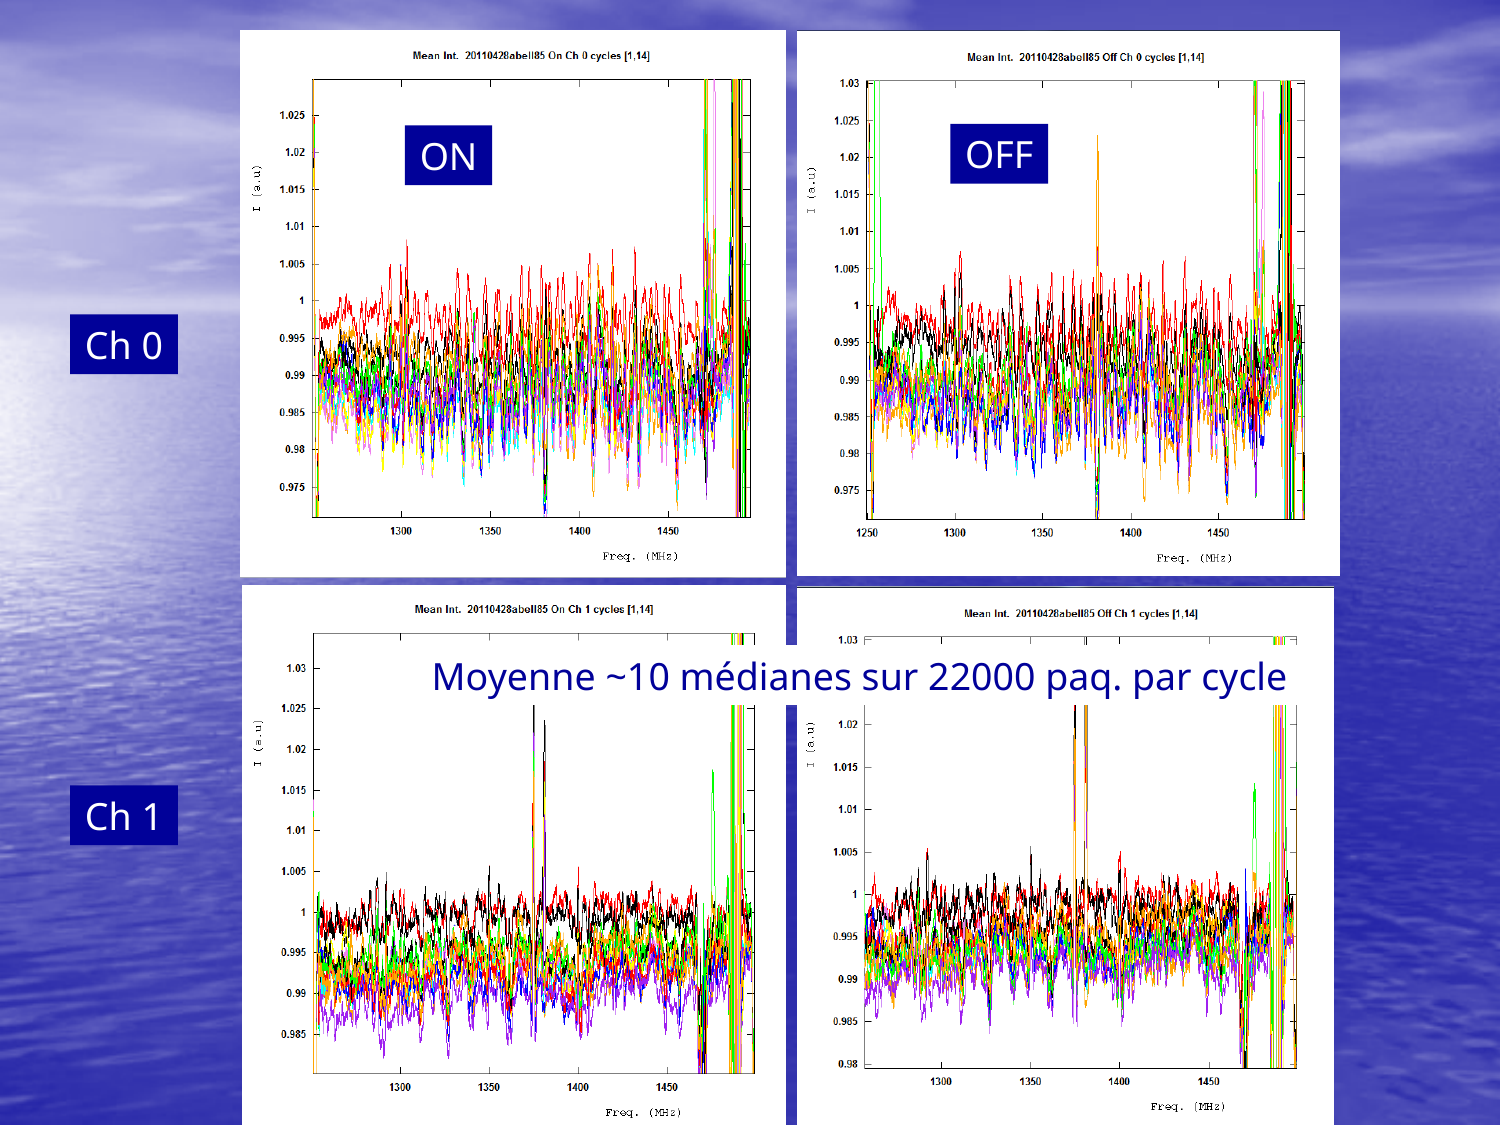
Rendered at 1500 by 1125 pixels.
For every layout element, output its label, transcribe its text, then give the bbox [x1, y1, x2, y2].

picture [240, 30, 786, 578]
text_box Ch 0 [70, 314, 178, 375]
picture [796, 30, 1340, 576]
picture [241, 585, 786, 1125]
text_box Ch 1 [70, 785, 178, 846]
picture [796, 585, 1334, 1125]
